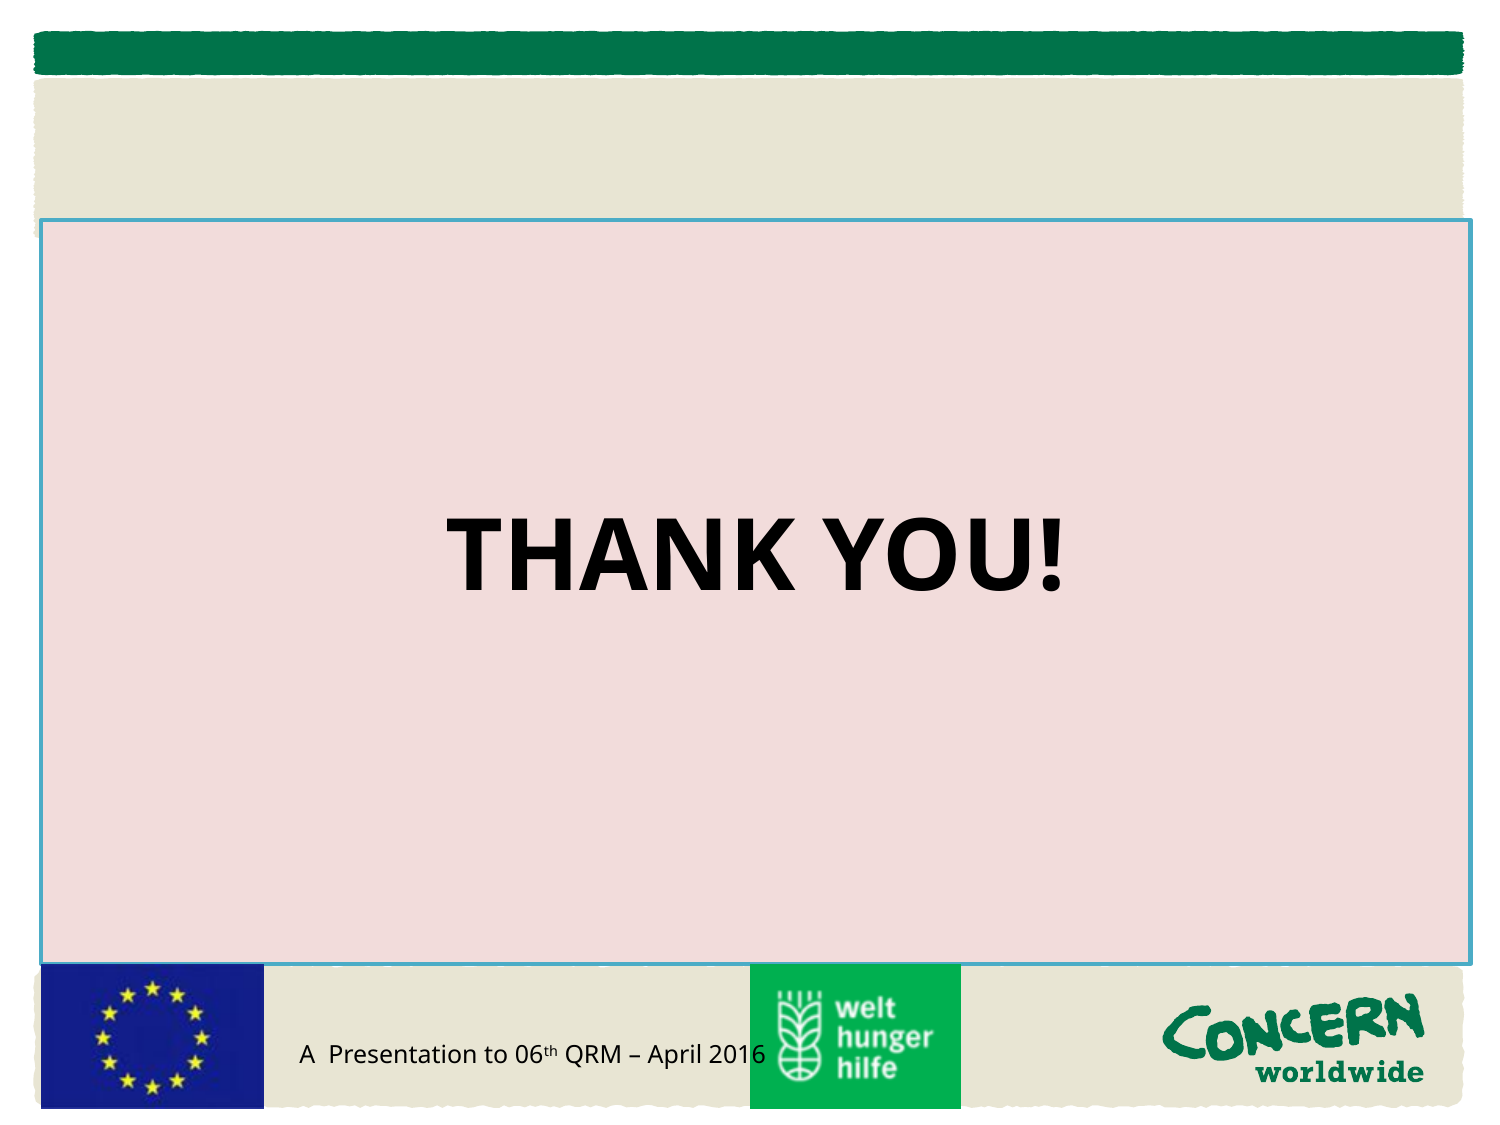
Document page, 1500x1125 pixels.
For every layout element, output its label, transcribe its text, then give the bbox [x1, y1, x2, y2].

text_box A Presentation to 06th QRM – April 2016 [284, 1031, 744, 1092]
picture [749, 963, 961, 1109]
picture [41, 963, 264, 1109]
list THANK YOU! [39, 218, 1473, 966]
